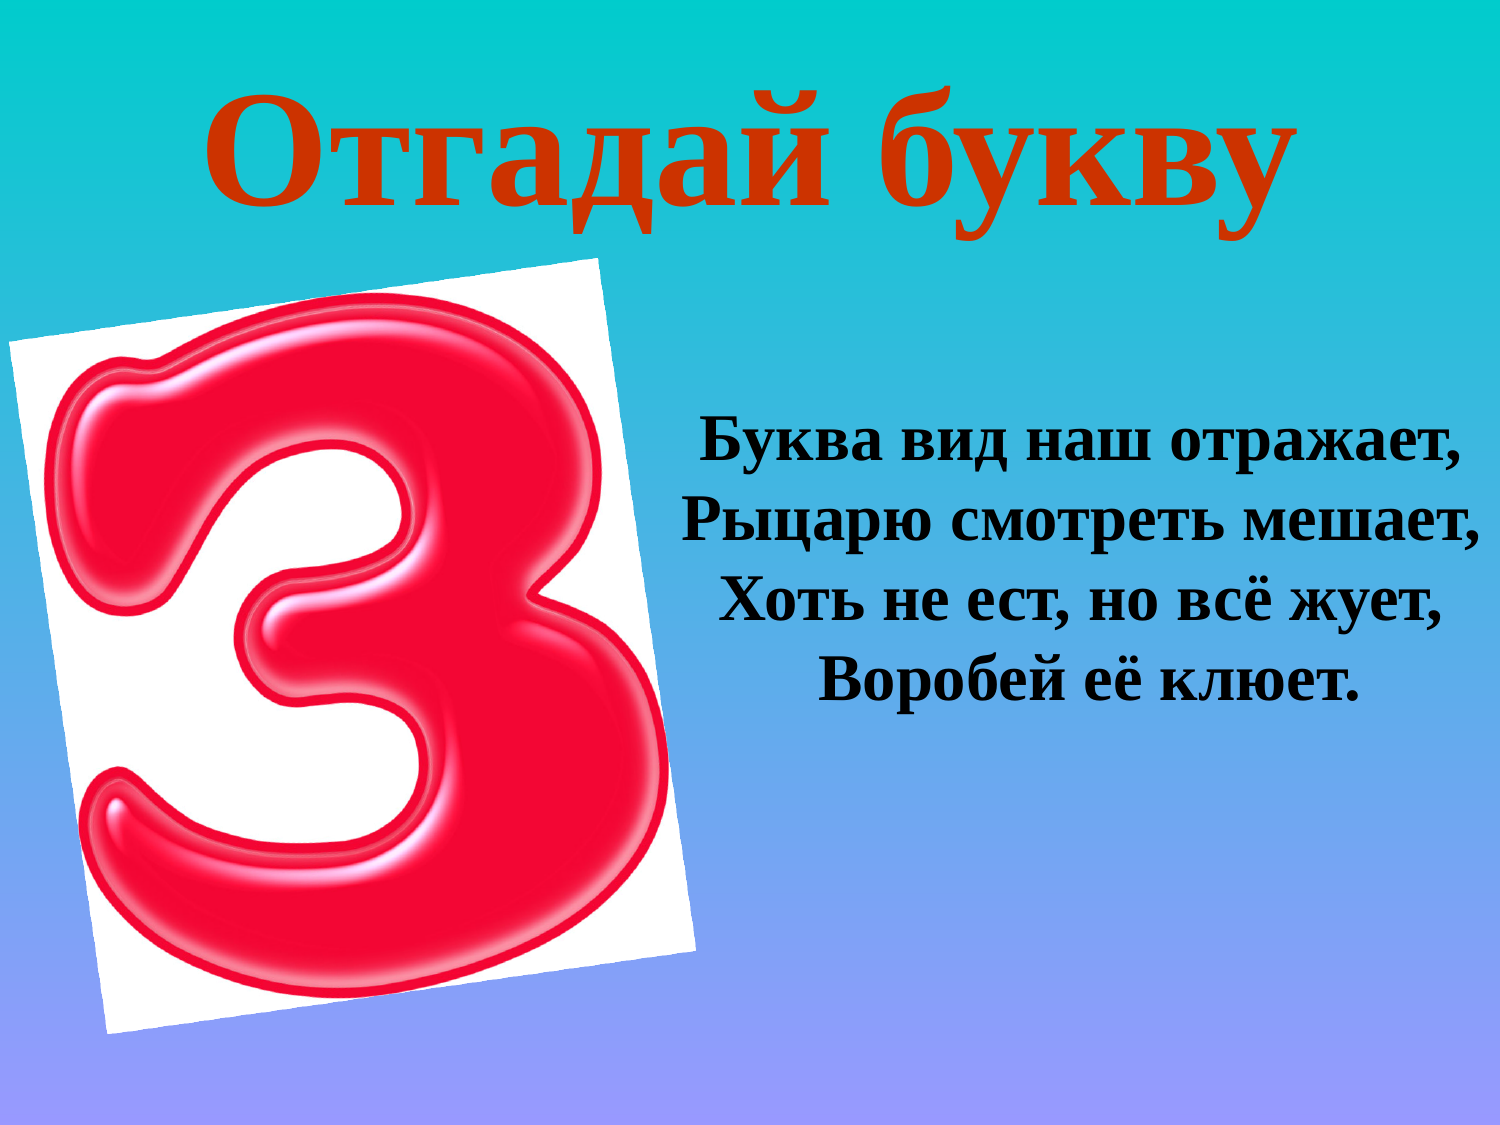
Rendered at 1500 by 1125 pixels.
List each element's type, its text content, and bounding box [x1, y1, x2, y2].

list Буква вид наш отражает, Рыцарю смотреть мешает, Хоть не ест, но всё жует, Воробей её клюет. [655, 386, 1500, 813]
title Отгадай букву [75, 45, 1425, 233]
picture [9, 258, 695, 1033]
